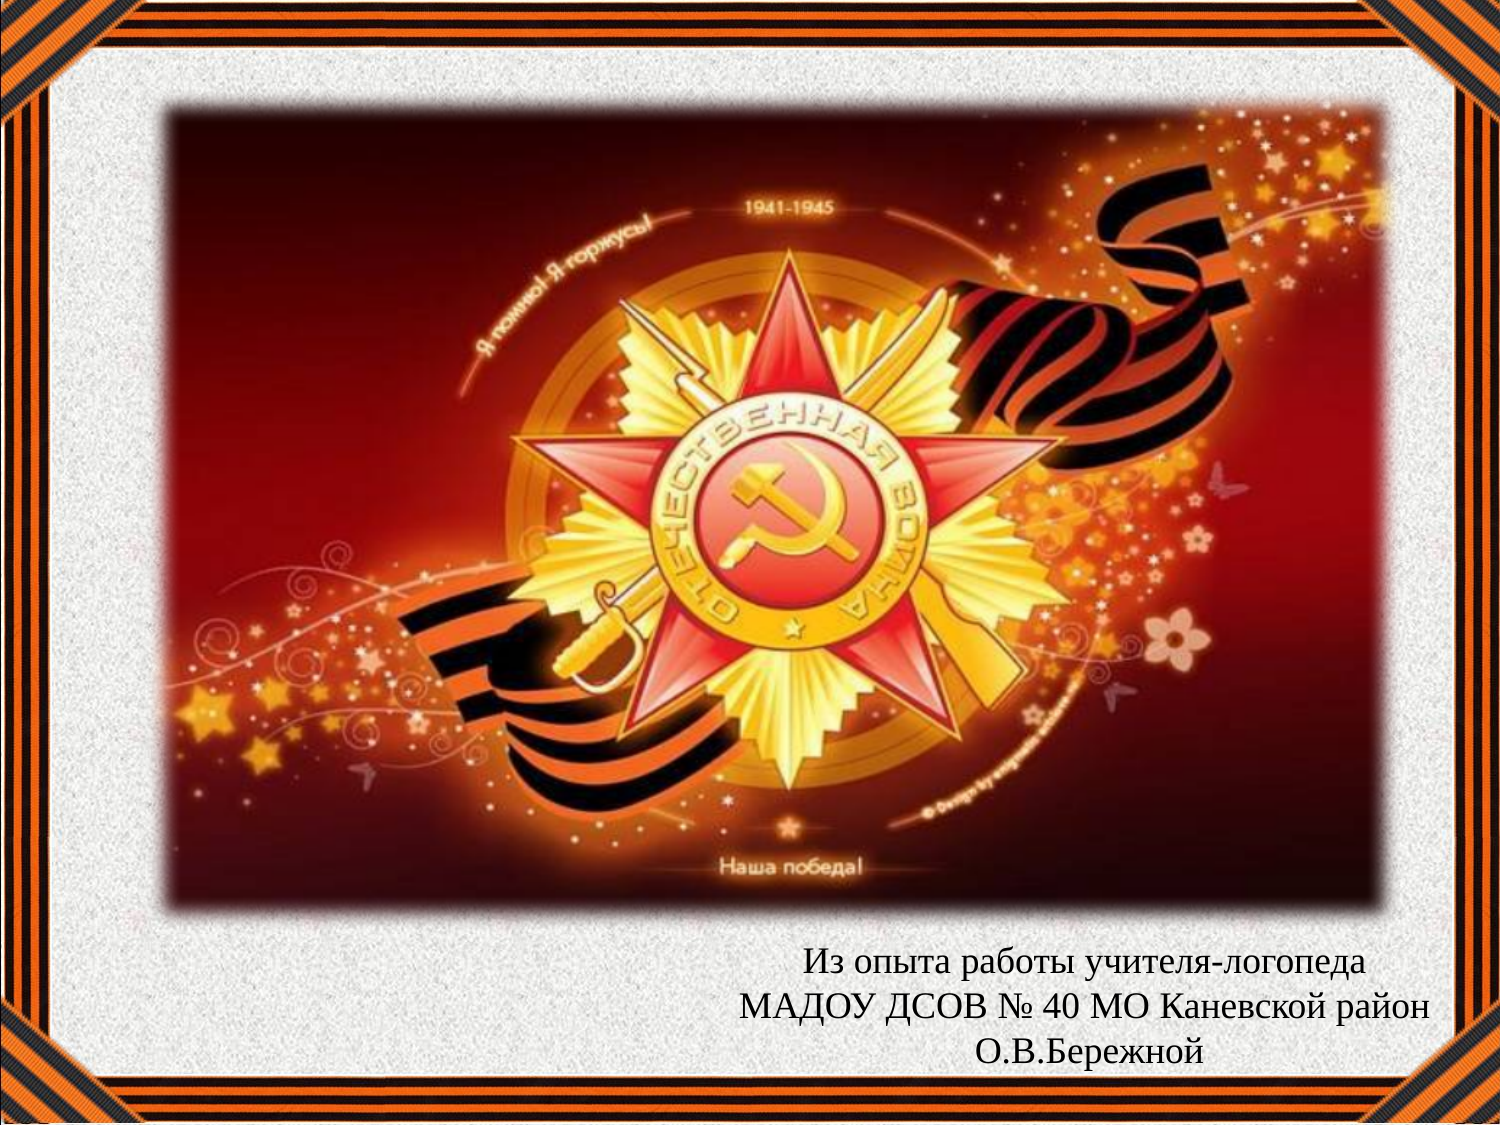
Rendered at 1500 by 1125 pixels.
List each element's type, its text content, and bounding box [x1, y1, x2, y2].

text_box Из опыта работы учителя-логопеда МАДОУ ДСОВ № 40 МО Каневской район О.В.Бережной [714, 928, 1465, 1079]
picture [0, 0, 1500, 1125]
